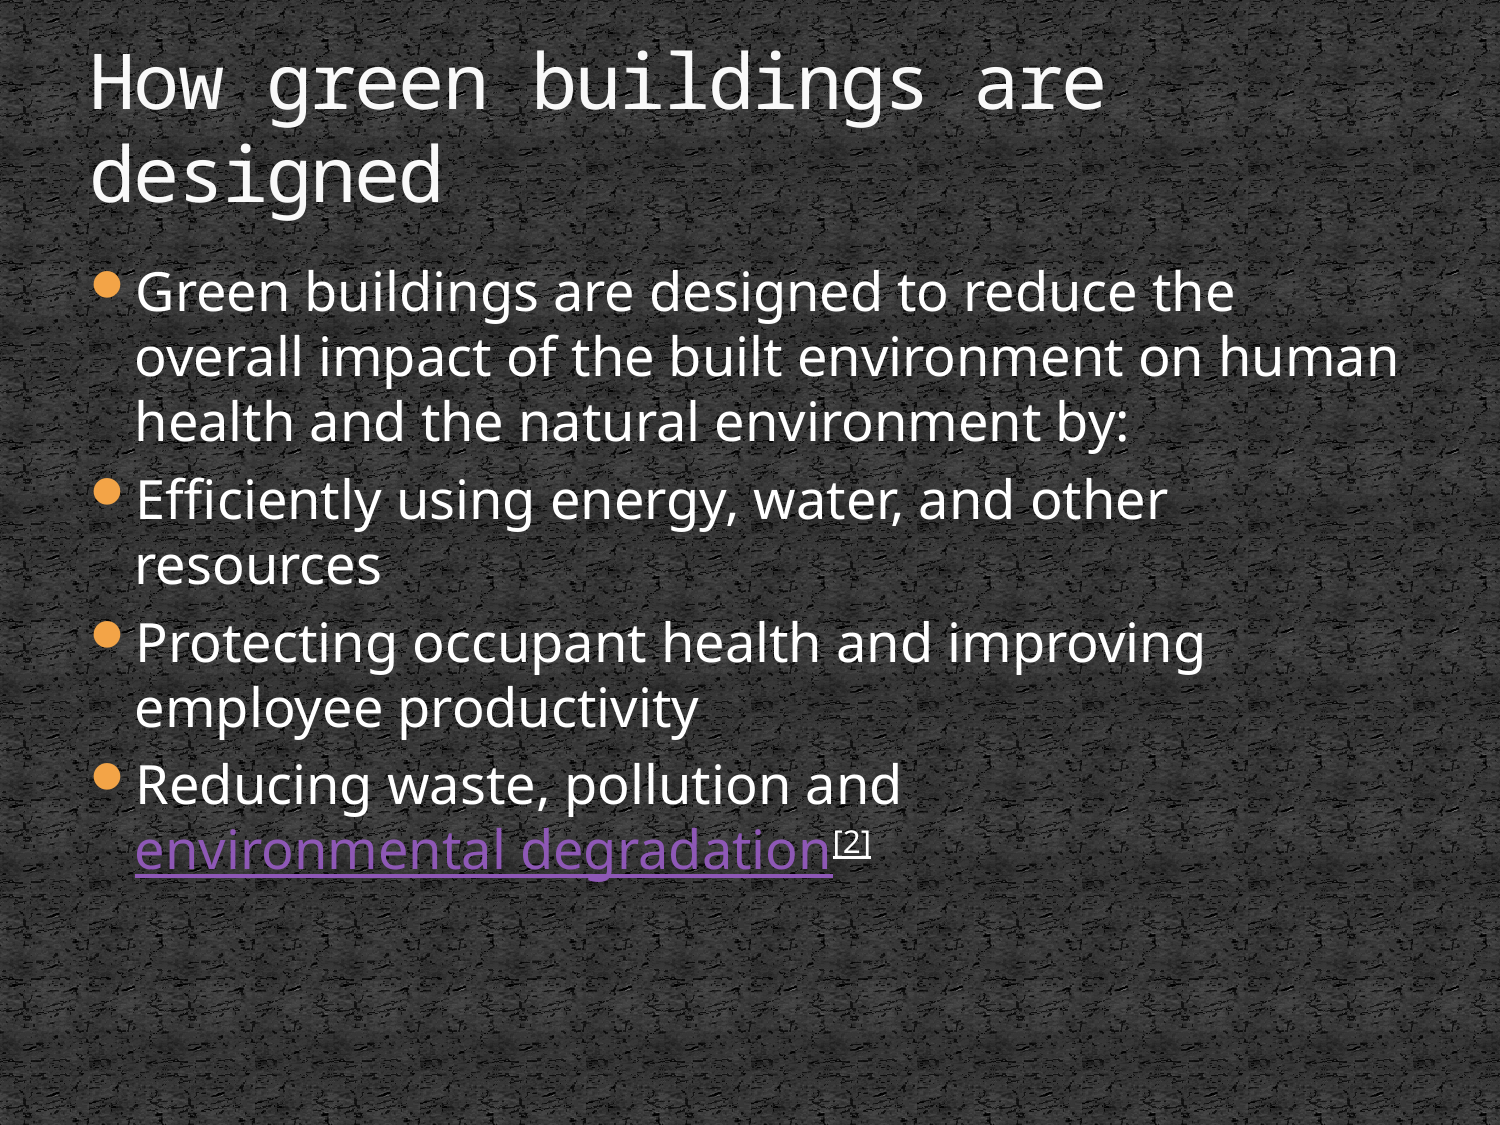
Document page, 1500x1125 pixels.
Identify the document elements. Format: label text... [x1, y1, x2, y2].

title How green buildings are designed [74, 24, 1425, 225]
list Green buildings are designed to reduce the overall impact of the built environment on human health and the natural environment by: Efficiently using energy, water, and other resources Protecting occupant health and improving employee productivity Reducing waste, pollution and environmental degradation[2] [75, 249, 1425, 1000]
